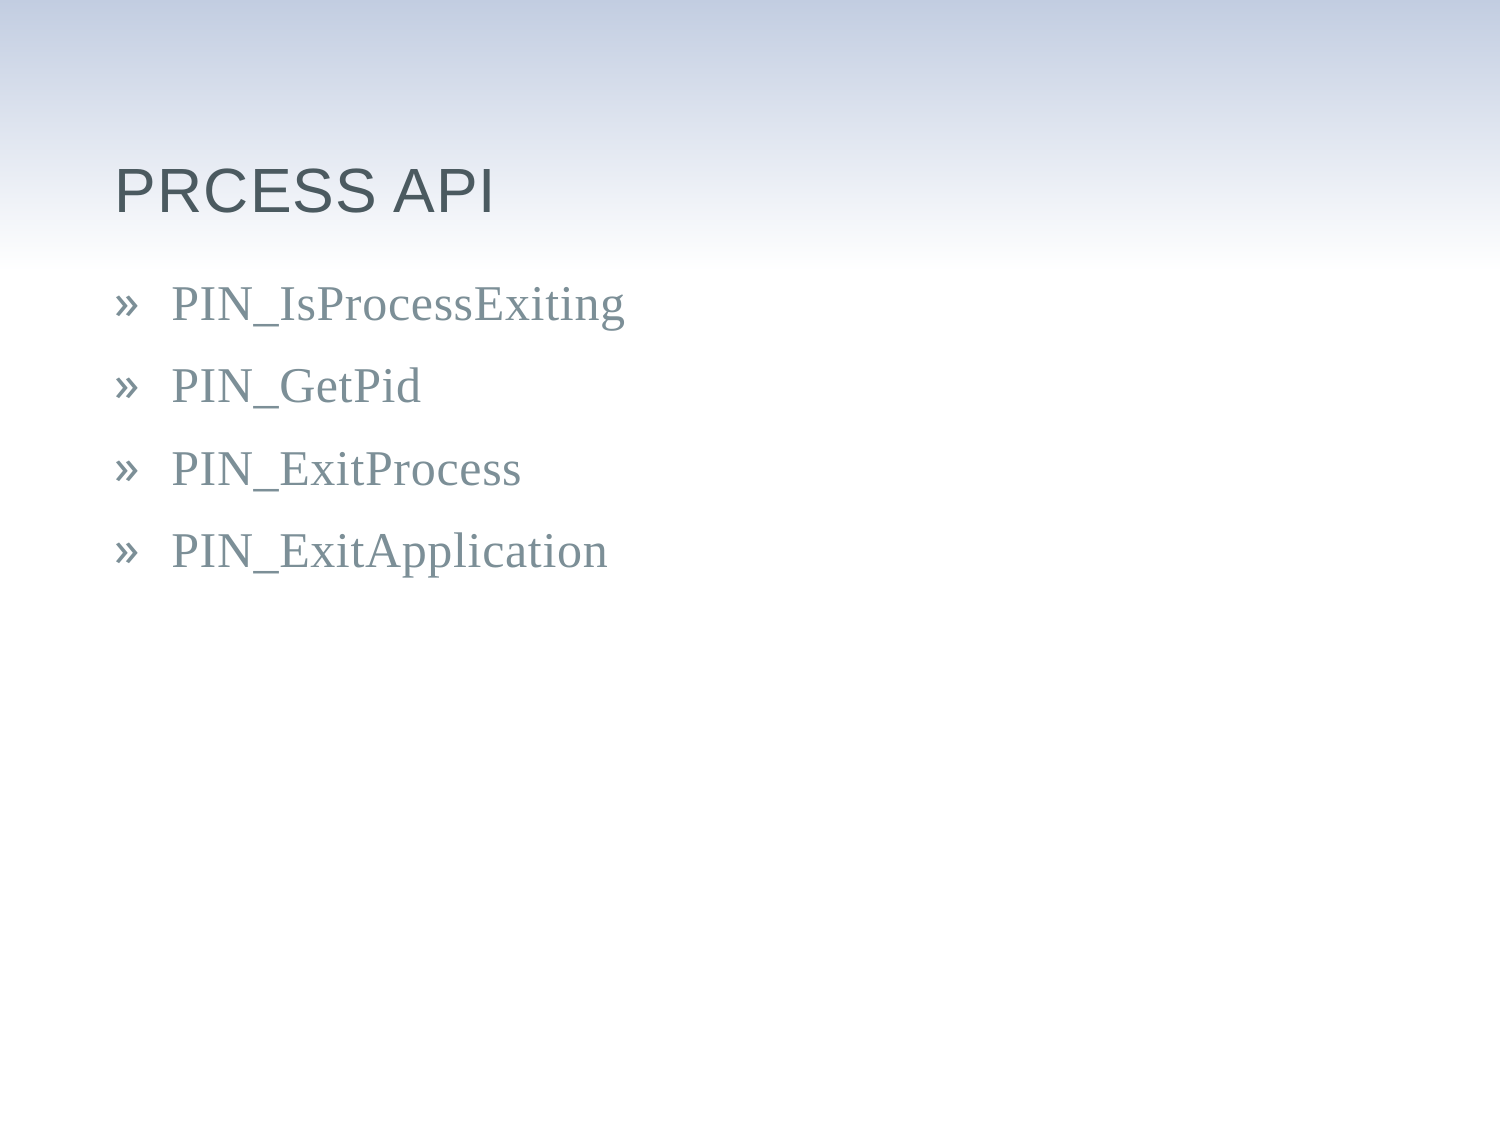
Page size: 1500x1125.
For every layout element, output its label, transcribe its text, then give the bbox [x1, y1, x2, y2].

list PIN_IsProcessExiting PIN_GetPid PIN_ExitProcess PIN_ExitApplication [99, 262, 1400, 938]
title PRCESS API [99, 45, 1400, 233]
